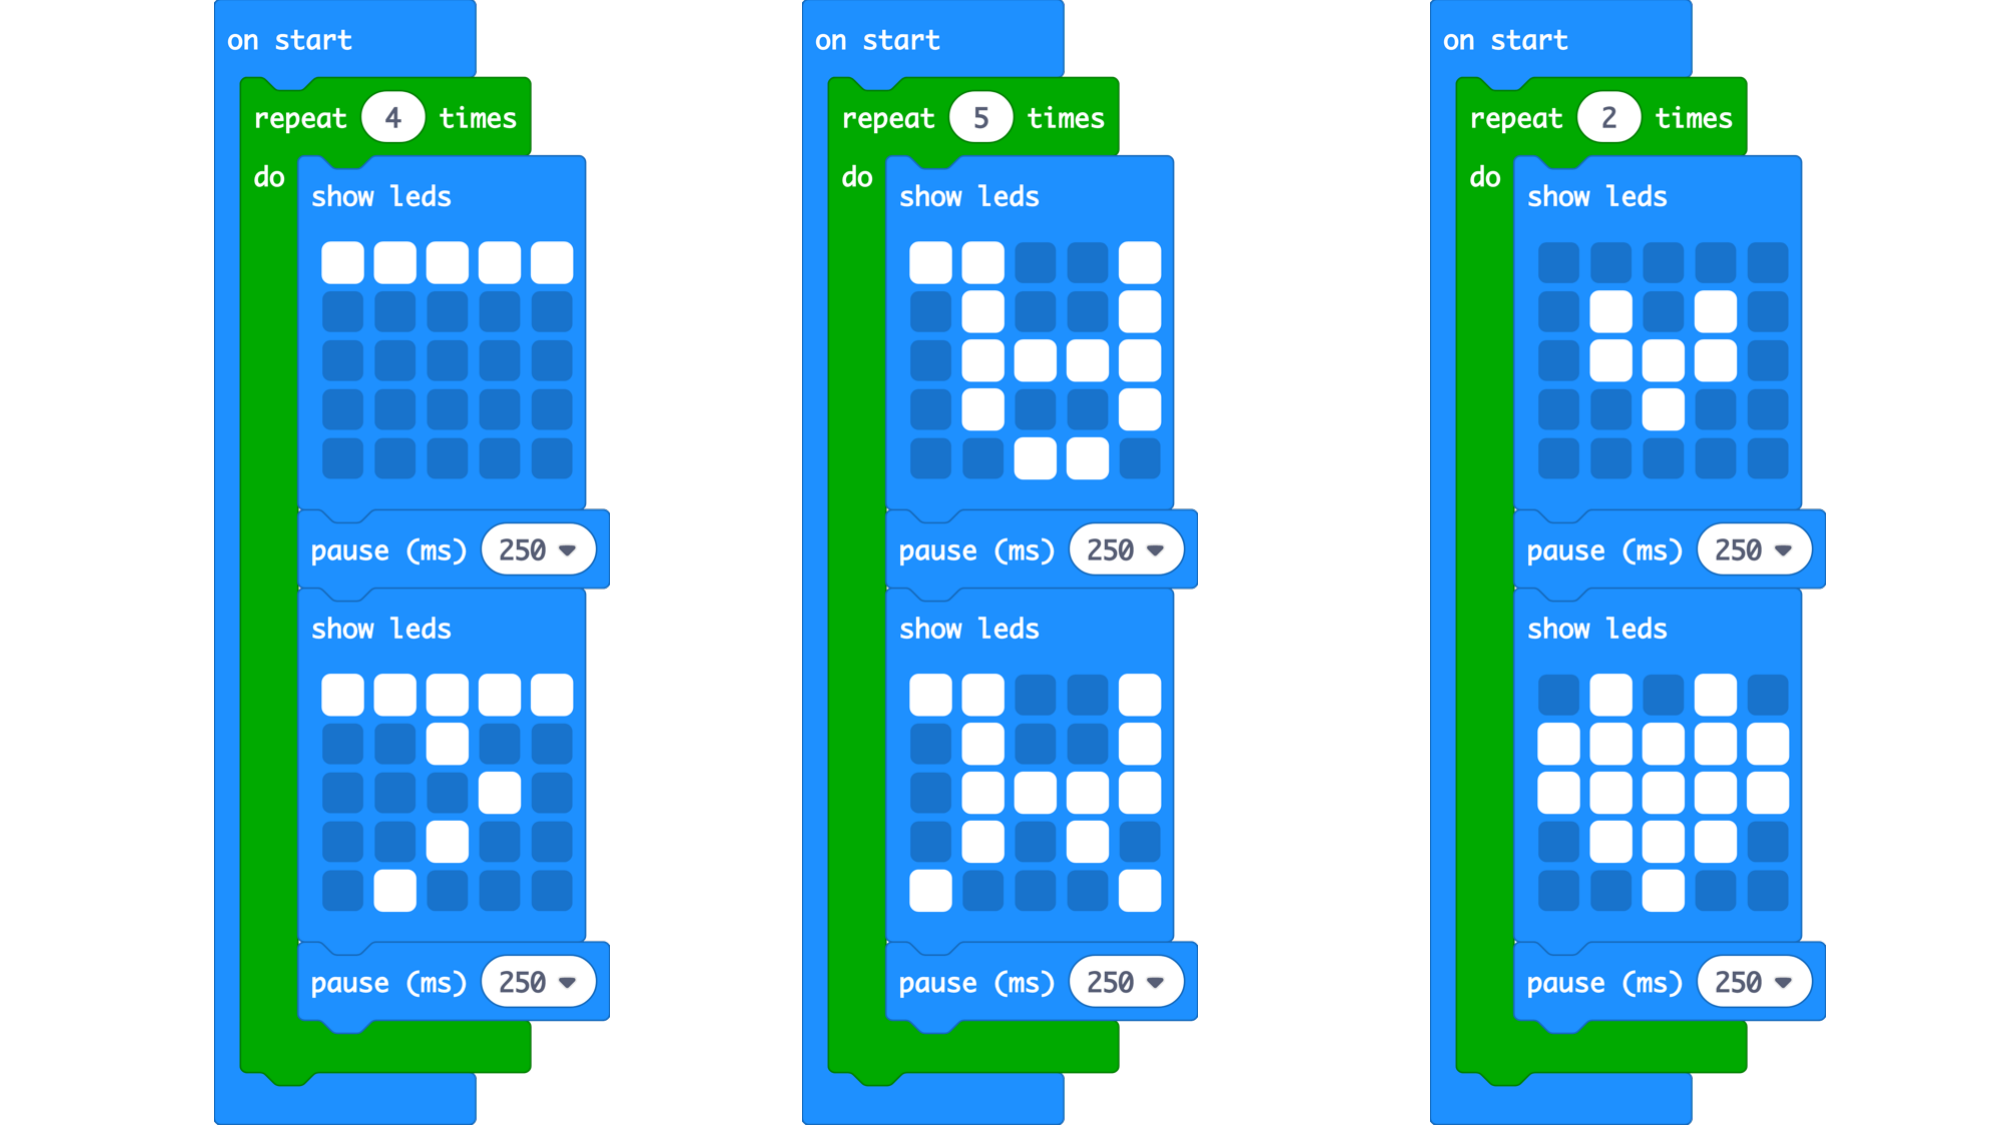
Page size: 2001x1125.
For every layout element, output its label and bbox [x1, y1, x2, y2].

picture [214, 0, 610, 1125]
picture [1430, 0, 1826, 1125]
picture [802, 0, 1198, 1125]
